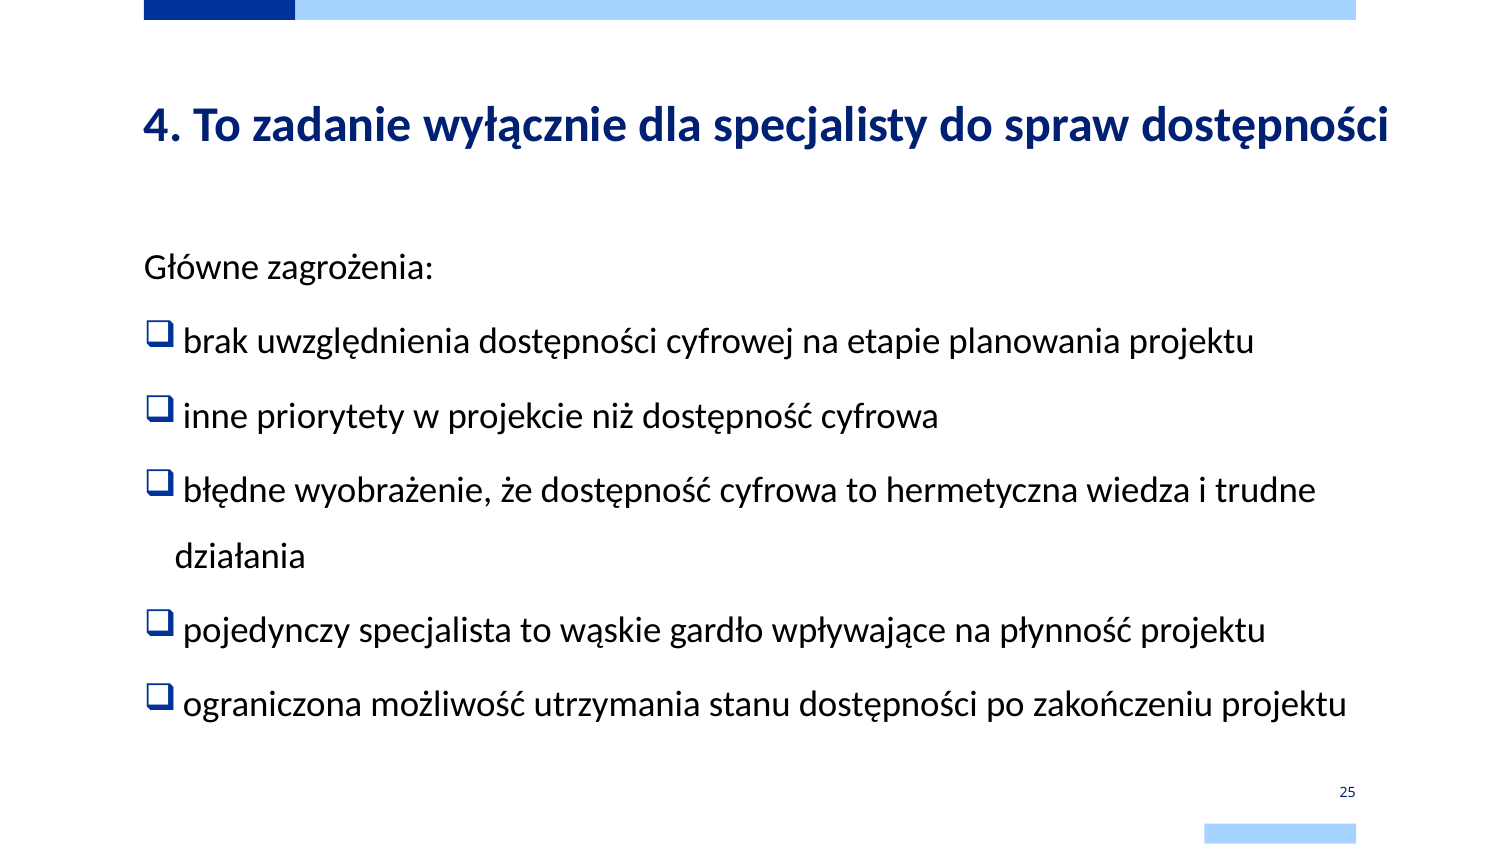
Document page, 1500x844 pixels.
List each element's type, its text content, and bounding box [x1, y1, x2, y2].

slide_number 25 [1204, 783, 1356, 804]
list Główne zagrożenia: brak uwzględnienia dostępności cyfrowej na etapie planowania projektu inne priorytety w projekcie niż dostępność cyfrowa błędne wyobrażenie, że dostępność cyfrowa to hermetyczna wiedza i trudne działania pojedynczy specjalista to wąskie gardło wpływające na płynność projektu ograniczona możliwość utrzymania stanu dostępności po zakończeniu projektu [143, 220, 1357, 800]
title 4. To zadanie wyłącznie dla specjalisty do spraw dostępności [143, 100, 1424, 221]
